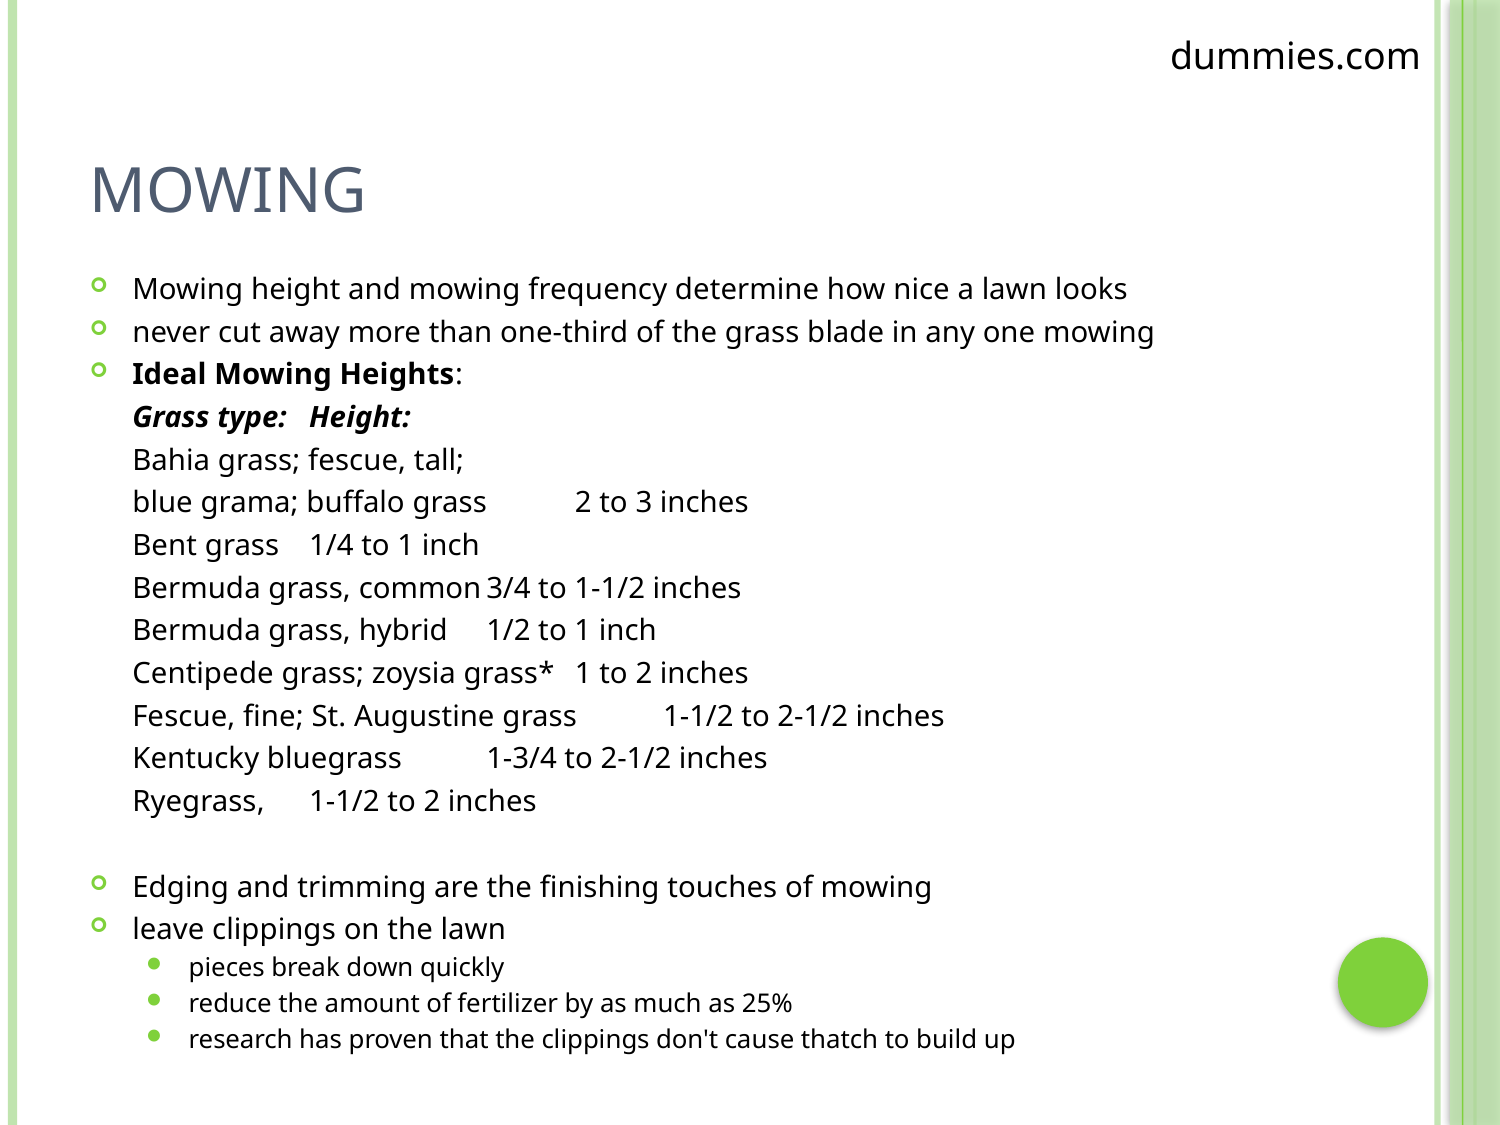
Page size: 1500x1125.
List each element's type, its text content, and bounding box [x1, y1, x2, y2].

text_box dummies.com [1155, 24, 1436, 85]
list Mowing height and mowing frequency determine how nice a lawn looks never cut away more than one-third of the grass blade in any one mowing Ideal Mowing Heights: Grass type: Height: Bahia grass; fescue, tall; blue grama; buffalo grass 2 to 3 inches Bent grass 1/4 to 1 inch Bermuda grass, common 3/4 to 1-1/2 inches Bermuda grass, hybrid 1/2 to 1 inch Centipede grass; zoysia grass* 1 to 2 inches Fescue, fine; St. Augustine grass 1-1/2 to 2-1/2 inches Kentucky bluegrass 1-3/4 to 2-1/2 inches Ryegrass, 1-1/2 to 2 inches Edging and trimming are the finishing touches of mowing leave clippings on the lawn pieces break down quickly reduce the amount of fertilizer by as much as 25% research has proven that the clippings don't cause thatch to build up [75, 262, 1300, 1062]
title Mowing [75, 45, 1300, 233]
